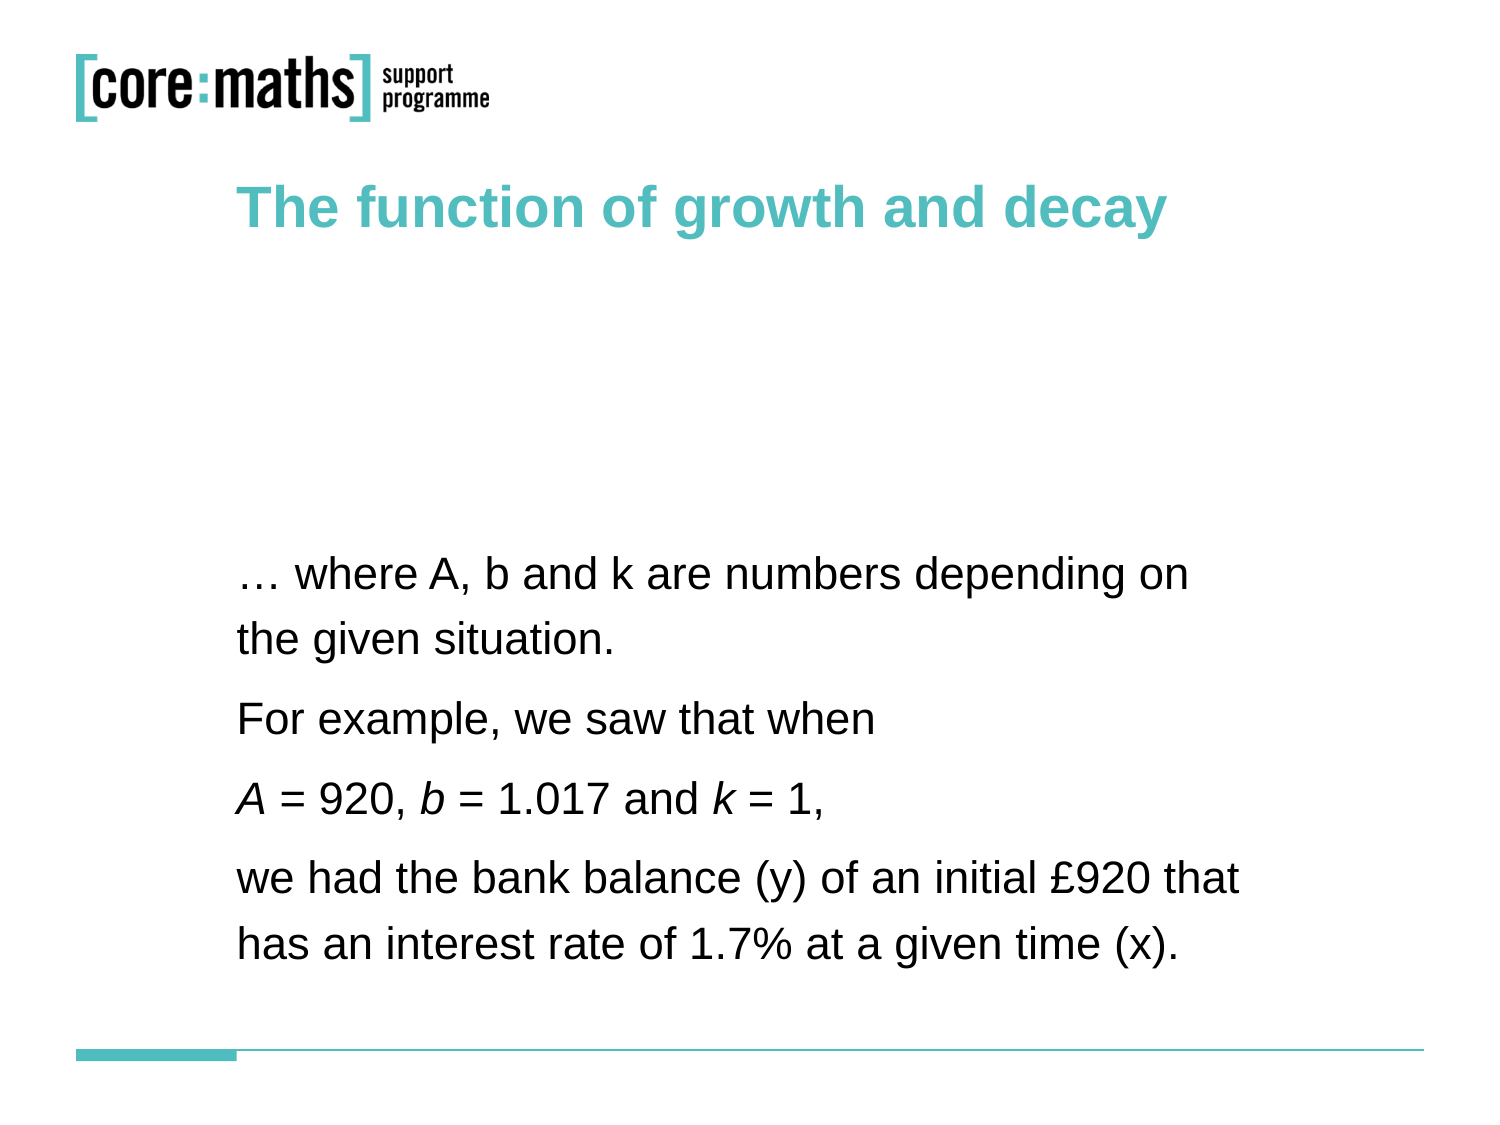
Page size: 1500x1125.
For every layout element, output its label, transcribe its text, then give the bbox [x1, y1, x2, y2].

picture [76, 54, 489, 122]
list The function of growth and decay [236, 177, 1264, 265]
